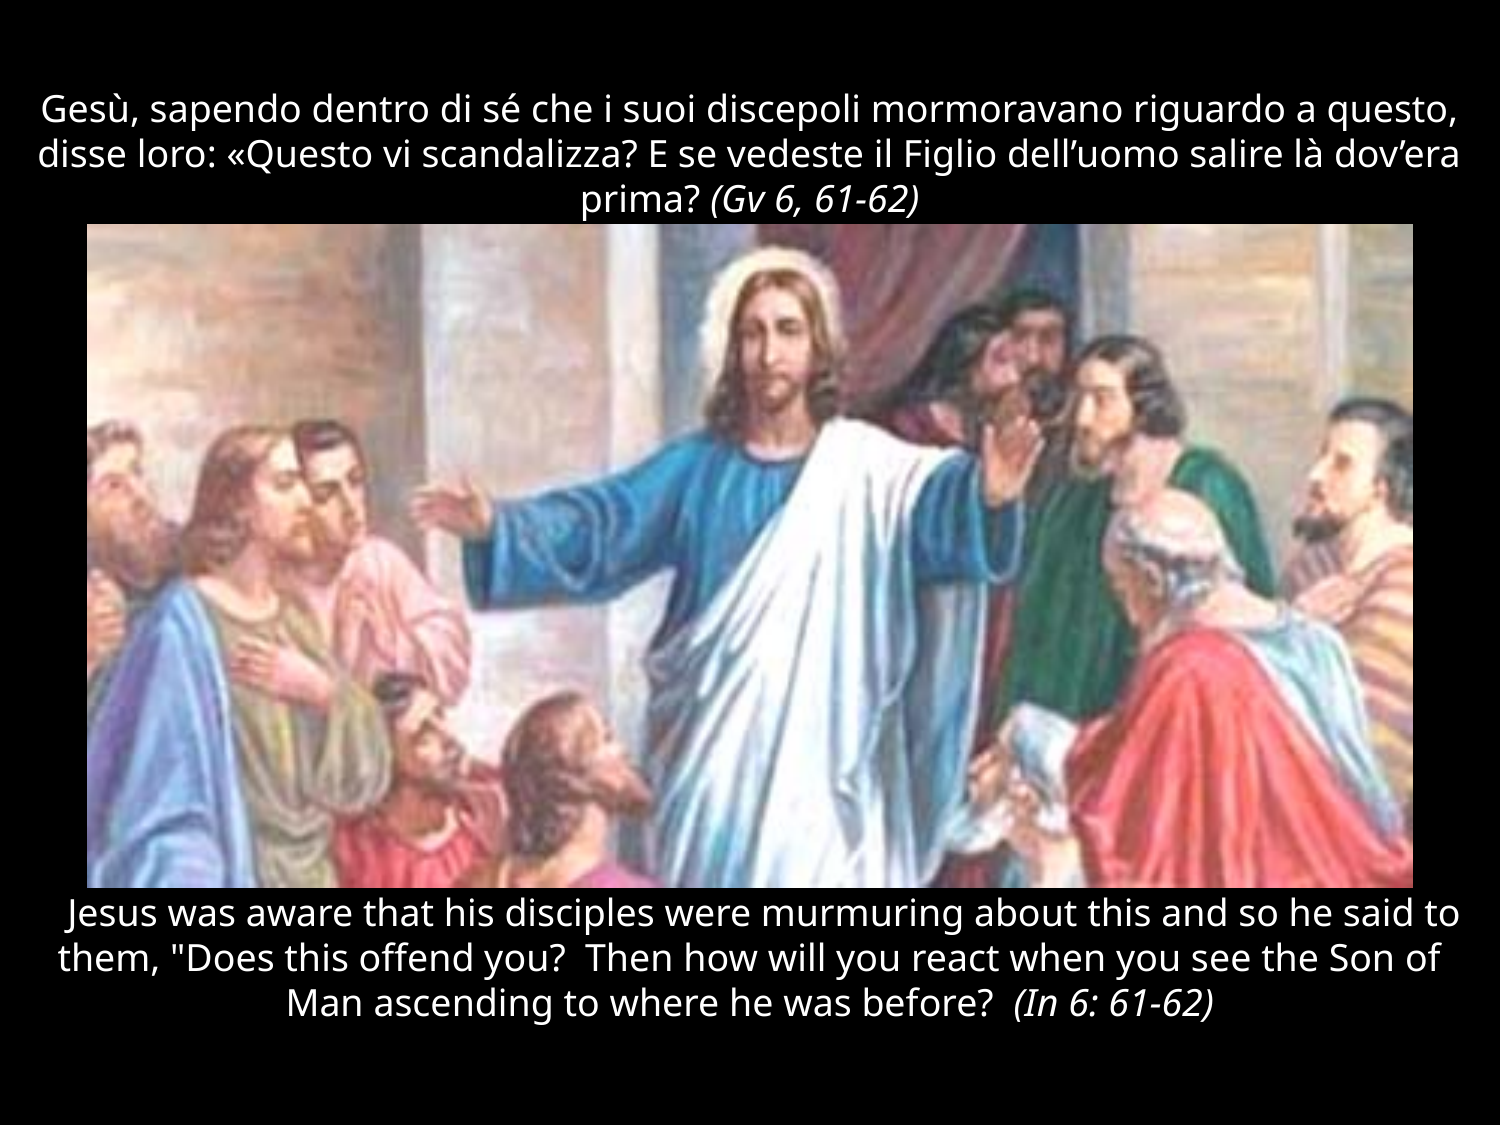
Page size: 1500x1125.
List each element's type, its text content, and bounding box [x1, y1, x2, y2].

text_box Jesus was aware that his disciples were murmuring about this and so he said to them, "Does this offend you? Then how will you react when you see the Son of Man ascending to where he was before? (In 6: 61-62) [0, 881, 1500, 1032]
text_box Gesù, sapendo dentro di sé che i suoi discepoli mormoravano riguardo a questo, disse loro: «Questo vi scandalizza? E se vedeste il Figlio dell’uomo salire là dov’era prima? (Gv 6, 61-62) [0, 78, 1500, 228]
picture [87, 224, 1413, 888]
